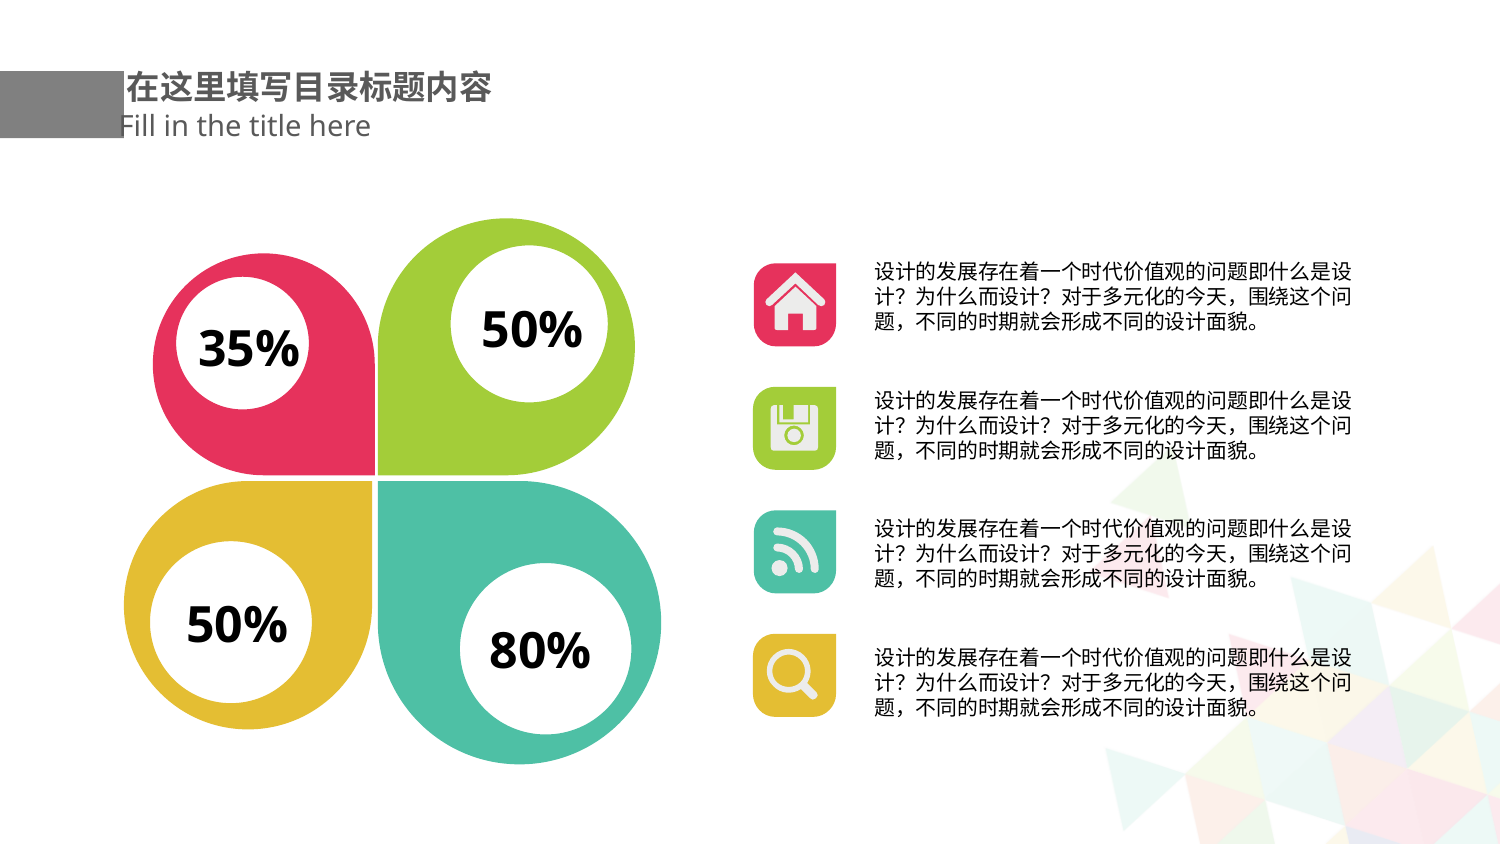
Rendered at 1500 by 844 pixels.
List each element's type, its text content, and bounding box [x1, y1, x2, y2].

text_box Fill in the title here [103, 99, 387, 150]
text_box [377, 218, 636, 476]
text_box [753, 263, 837, 347]
picture [0, 0, 1500, 844]
text_box 设计的发展存在着一个时代价值观的问题即什么是设计？为什么而设计？对于多元化的今天，围绕这个问题，不同的时期就会形成不同的设计面貌。 [859, 508, 1376, 599]
text_box 设计的发展存在着一个时代价值观的问题即什么是设计？为什么而设计？对于多元化的今天，围绕这个问题，不同的时期就会形成不同的设计面貌。 [859, 379, 1376, 470]
text_box [0, 70, 112, 139]
text_box 在这里填写目录标题内容 [112, 59, 538, 114]
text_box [152, 253, 371, 476]
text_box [752, 386, 837, 471]
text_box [123, 480, 372, 730]
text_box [753, 510, 837, 594]
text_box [377, 480, 662, 765]
text_box 设计的发展存在着一个时代价值观的问题即什么是设计？为什么而设计？对于多元化的今天，围绕这个问题，不同的时期就会形成不同的设计面貌。 [859, 251, 1376, 341]
text_box 设计的发展存在着一个时代价值观的问题即什么是设计？为什么而设计？对于多元化的今天，围绕这个问题，不同的时期就会形成不同的设计面貌。 [859, 637, 1376, 728]
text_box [752, 633, 837, 718]
